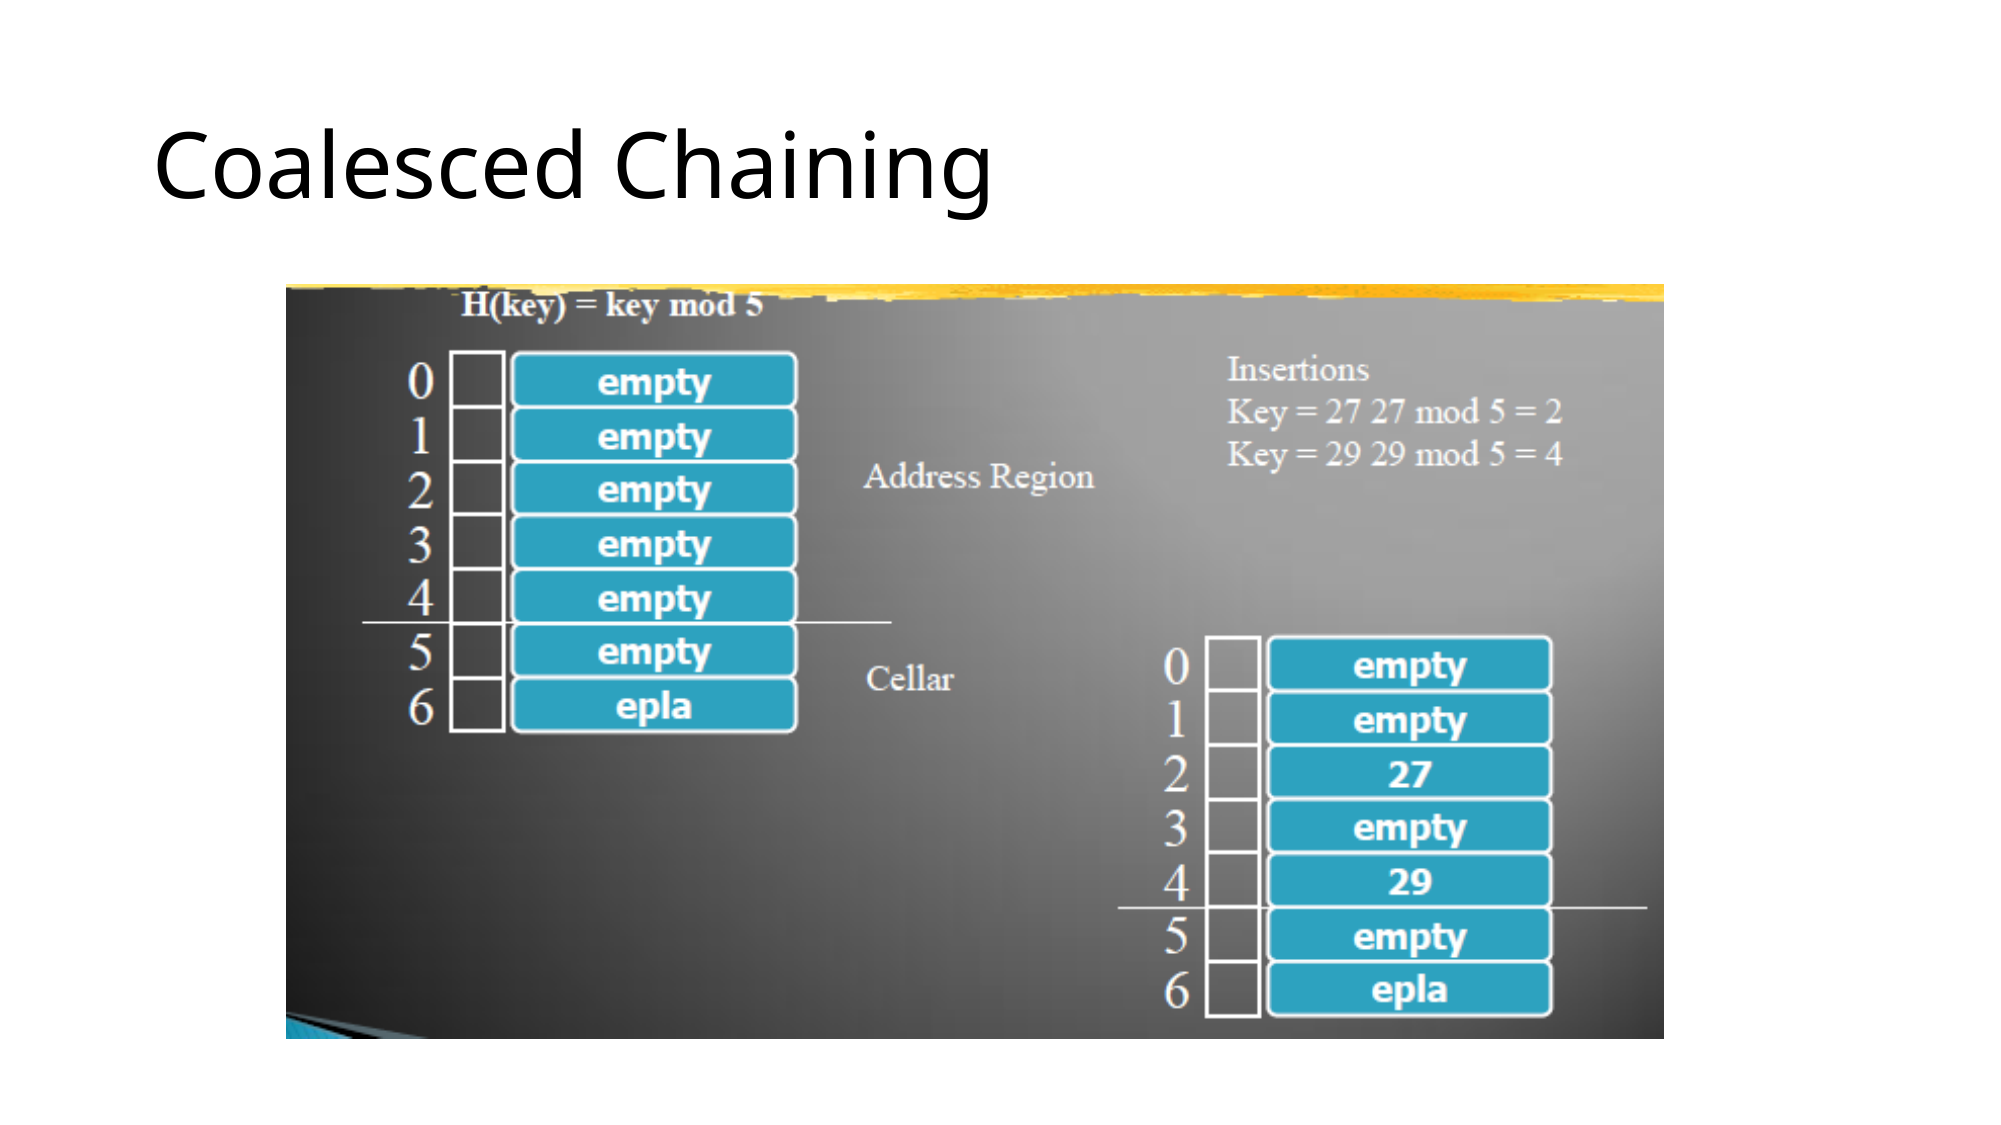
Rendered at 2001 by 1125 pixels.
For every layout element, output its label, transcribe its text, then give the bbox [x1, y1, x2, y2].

title Coalesced Chaining [137, 59, 1863, 278]
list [286, 284, 1664, 1039]
